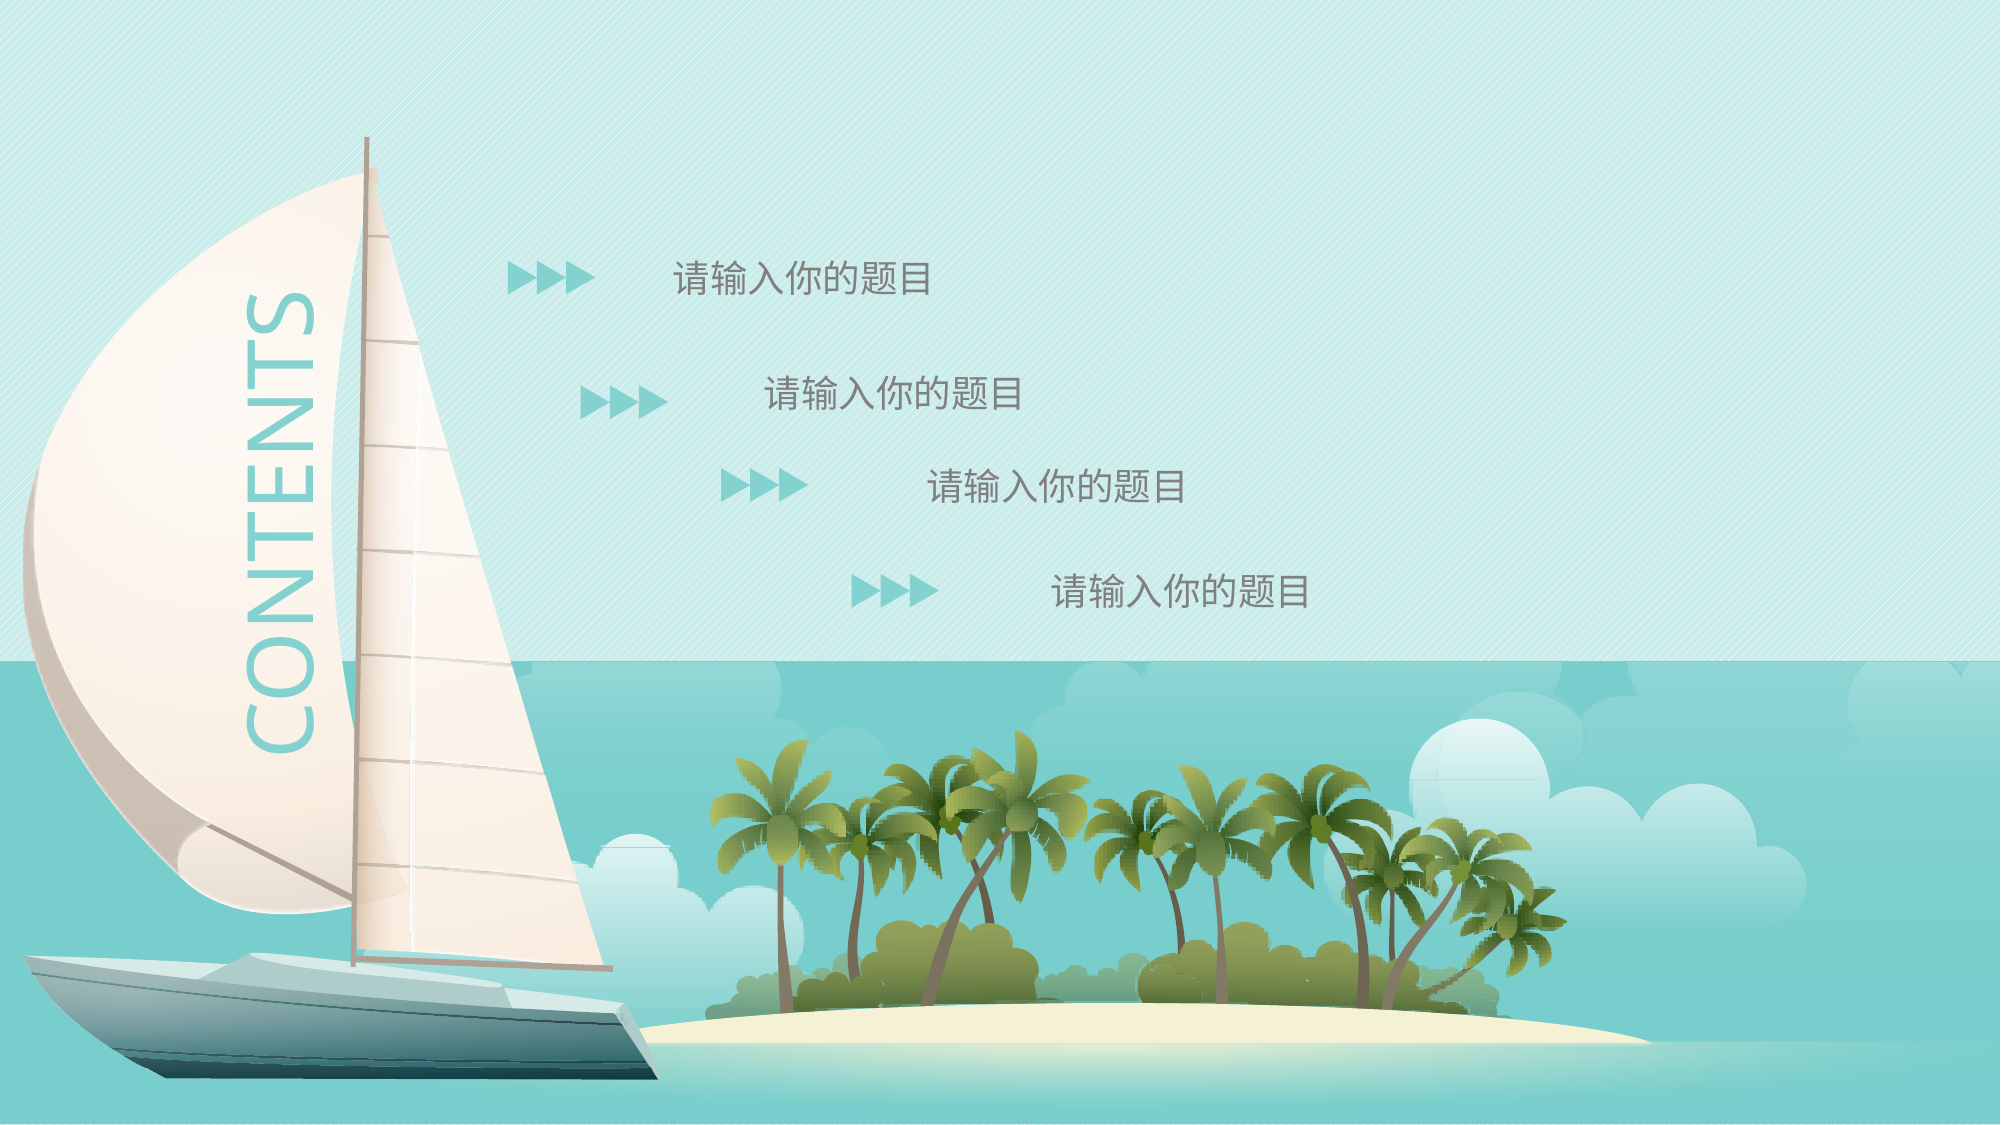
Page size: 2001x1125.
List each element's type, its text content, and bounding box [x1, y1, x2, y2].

picture [0, 135, 2000, 1125]
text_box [580, 385, 669, 420]
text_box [720, 467, 809, 502]
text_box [507, 260, 596, 295]
text_box 请输入你的题目 [911, 455, 1204, 516]
text_box 请输入你的题目 [660, 247, 951, 307]
text_box 请输入你的题目 [749, 362, 1042, 423]
text_box 请输入你的题目 [1035, 560, 1329, 620]
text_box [851, 573, 939, 608]
